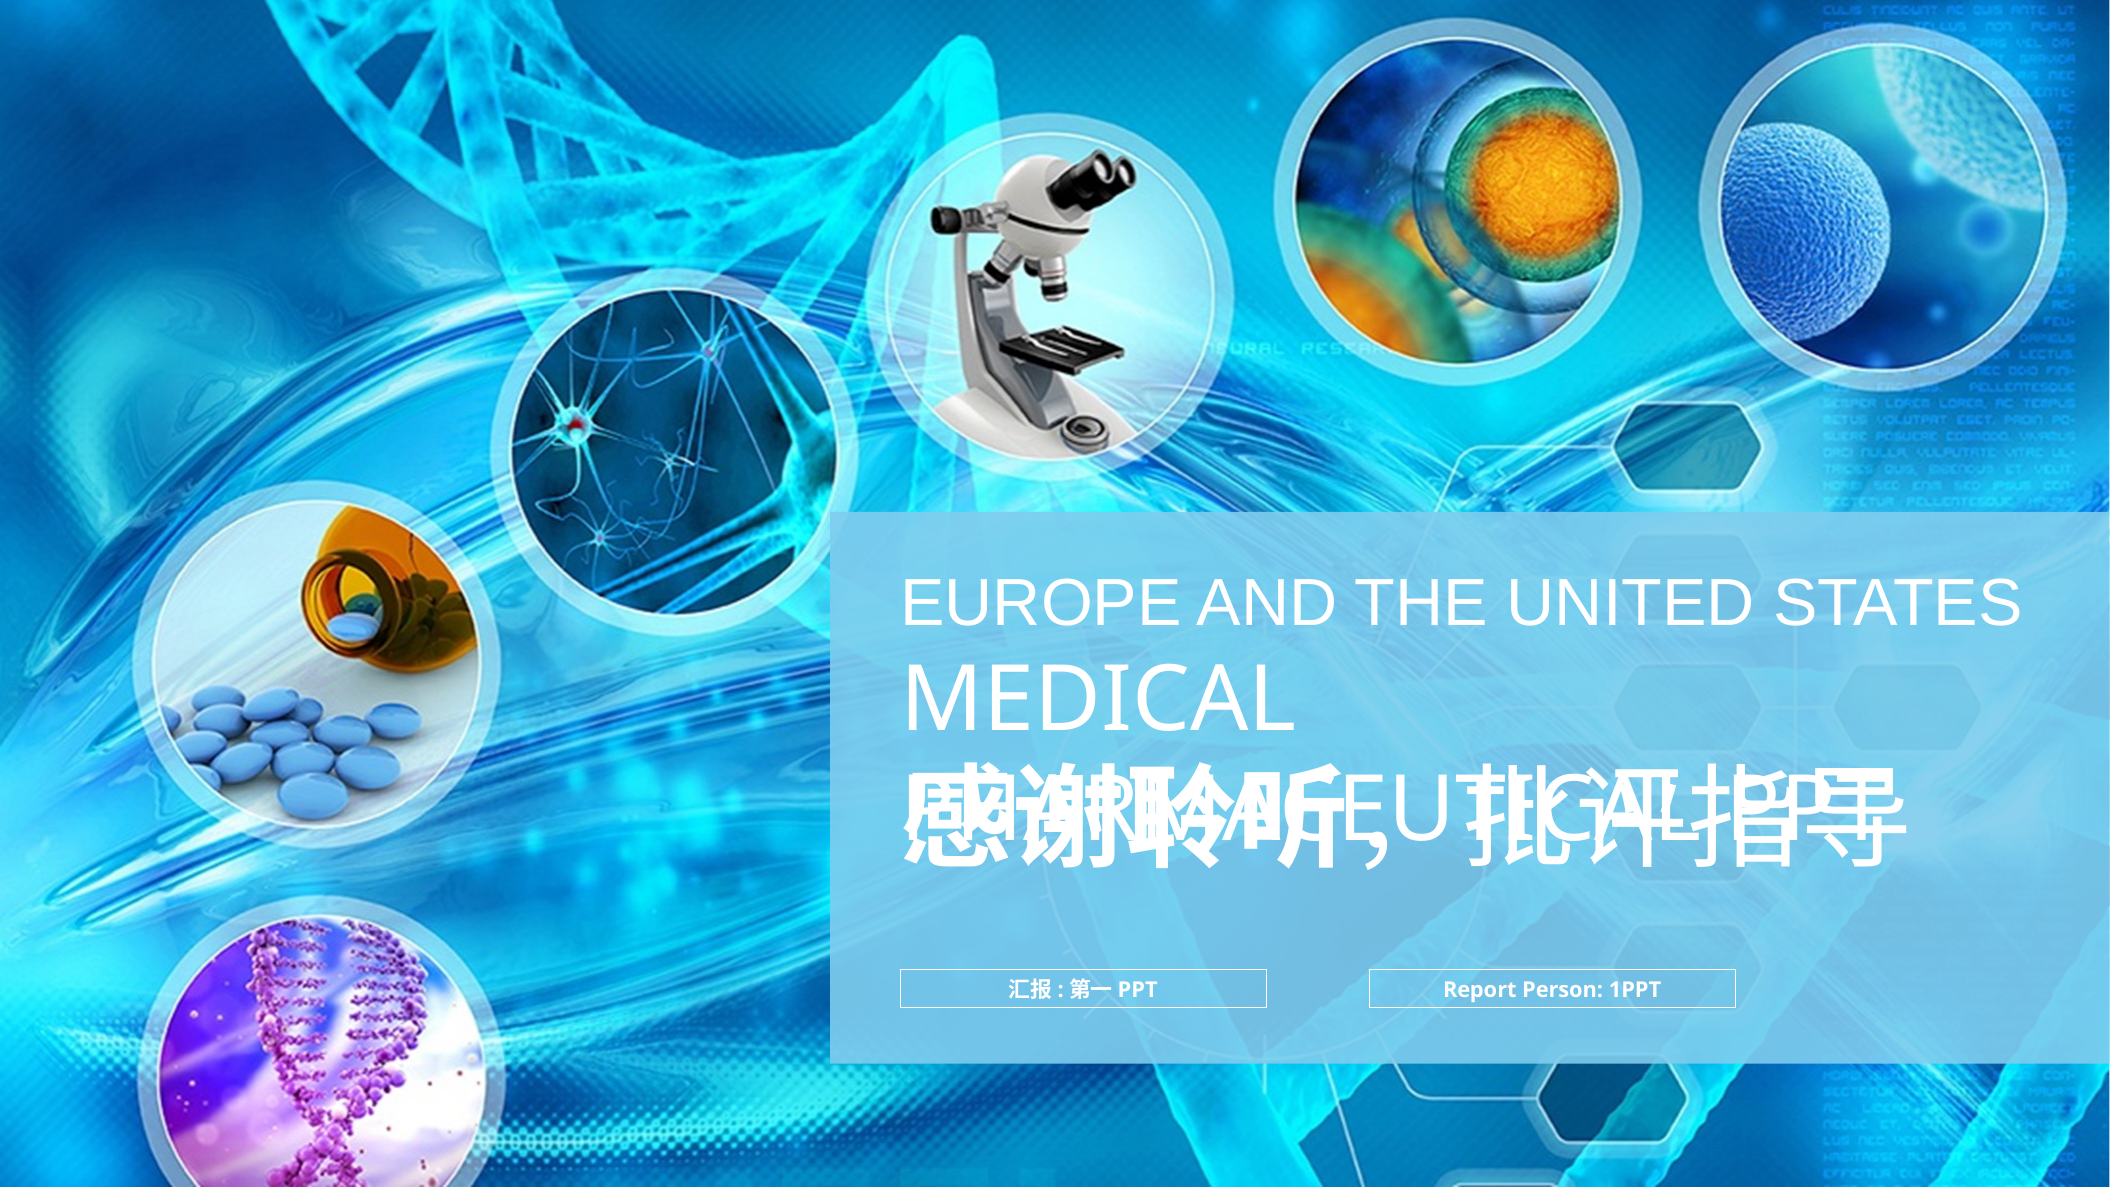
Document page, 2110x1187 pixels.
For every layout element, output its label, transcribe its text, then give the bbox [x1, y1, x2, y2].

text_box Report Person: 1PPT [1369, 969, 1736, 1008]
text_box 感谢聆听，批评指导 [900, 745, 2023, 881]
text_box Europe and the United States medical pharmaceutical PPT [900, 558, 2058, 859]
text_box 汇报:第一PPT [900, 969, 1267, 1008]
text_box [829, 511, 2110, 1065]
text_box [0, 0, 2110, 1187]
